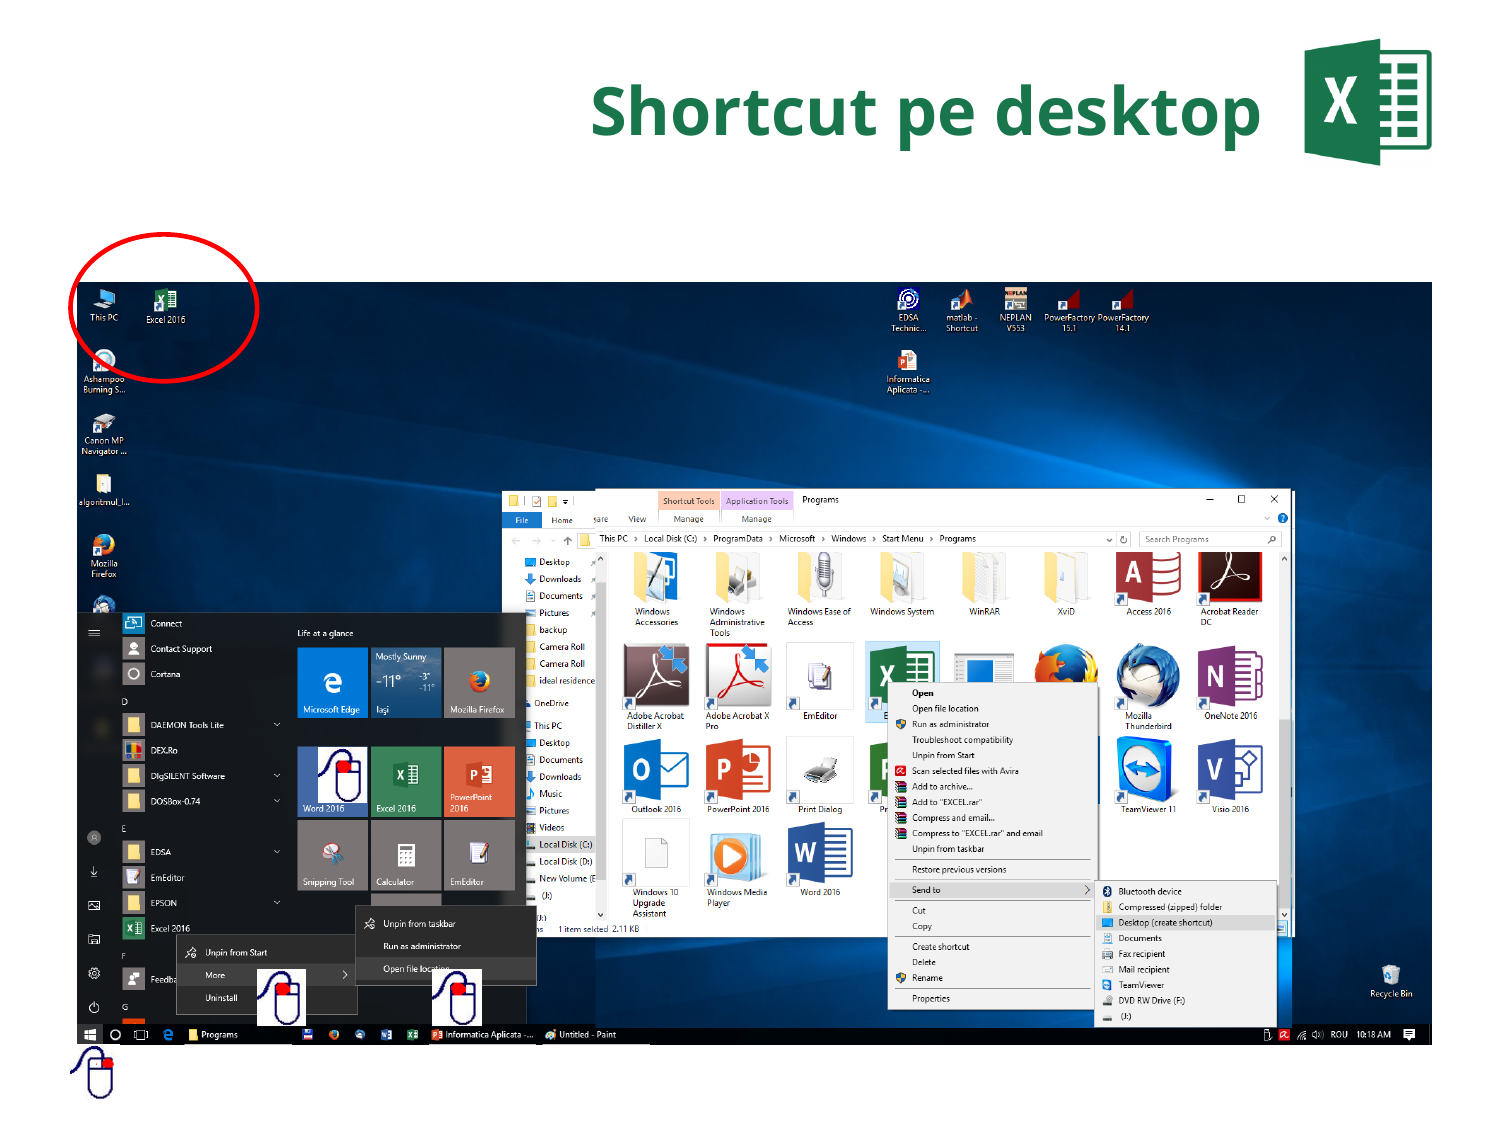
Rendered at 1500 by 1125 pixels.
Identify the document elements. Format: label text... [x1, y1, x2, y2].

title Shortcut pe desktop [103, 59, 1279, 168]
picture [1300, 34, 1436, 170]
text_box [69, 233, 253, 337]
picture [70, 282, 1432, 1109]
